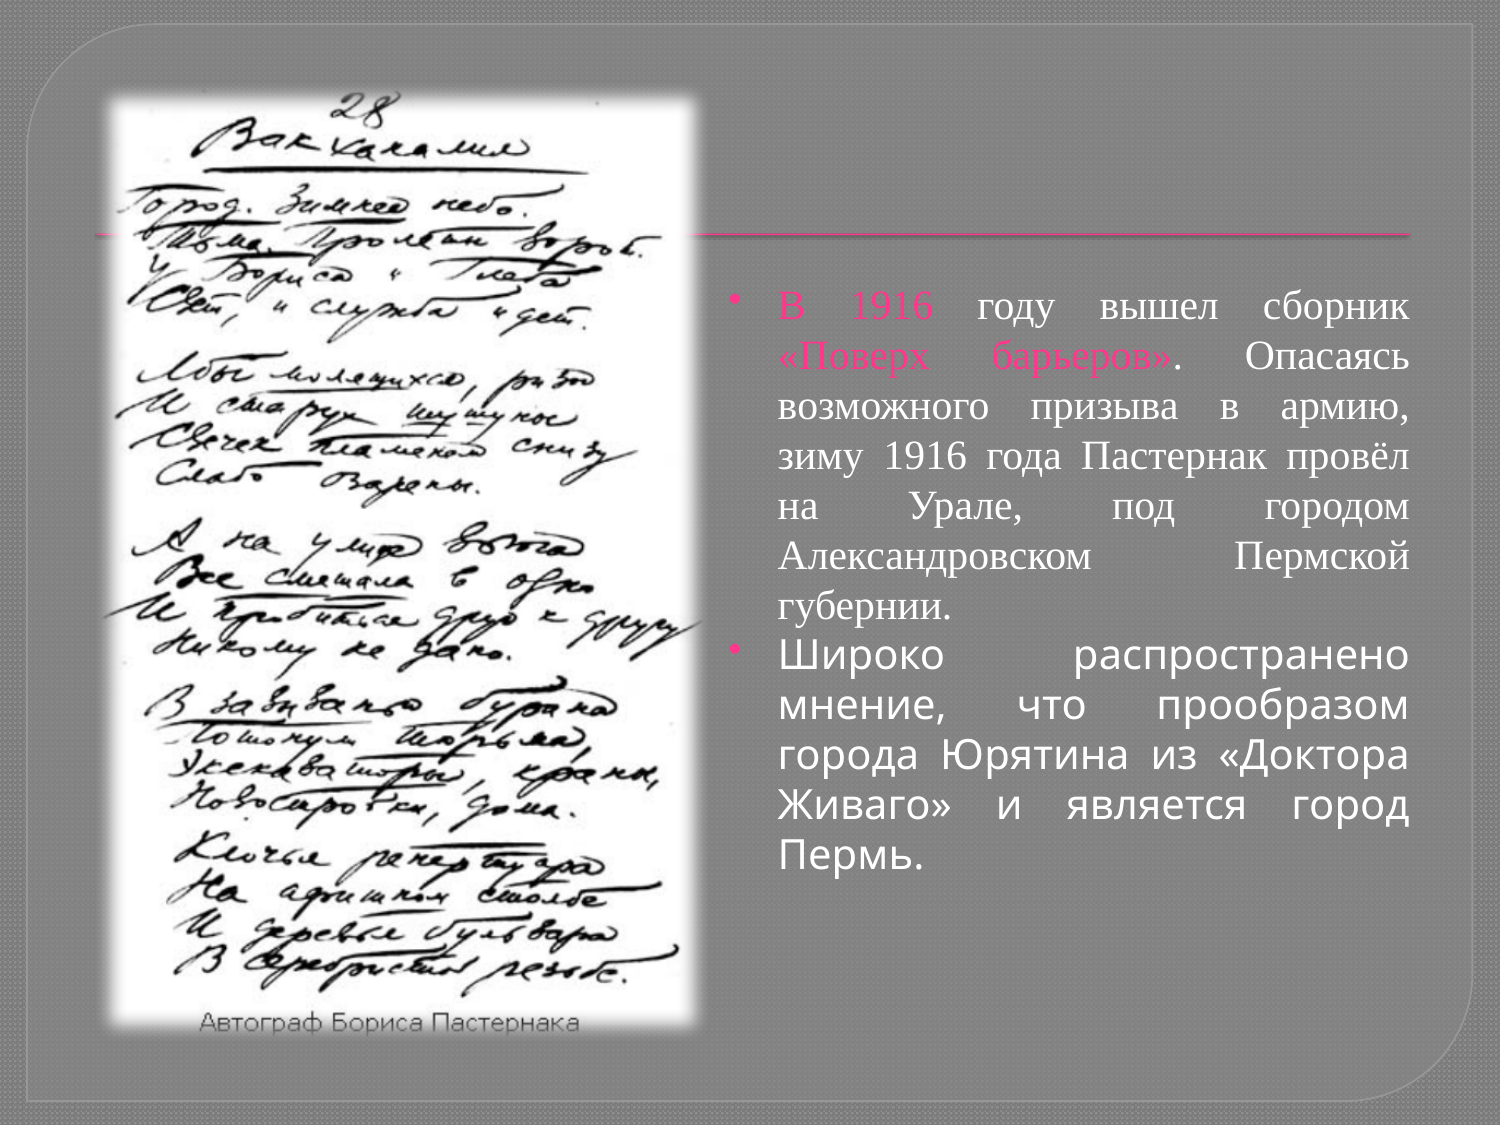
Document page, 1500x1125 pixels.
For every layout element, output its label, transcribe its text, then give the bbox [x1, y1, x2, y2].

list В 1916 году вышел сборник «Поверх барьеров». Опасаясь возможного призыва в армию, зиму 1916 годa Пастернак провёл на Урале, под городом Александровском Пермской губернии. Широко распространено мнение, что прообразом города Юрятина из «Доктора Живаго» и является город Пермь. [718, 269, 1426, 1013]
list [93, 81, 713, 1044]
